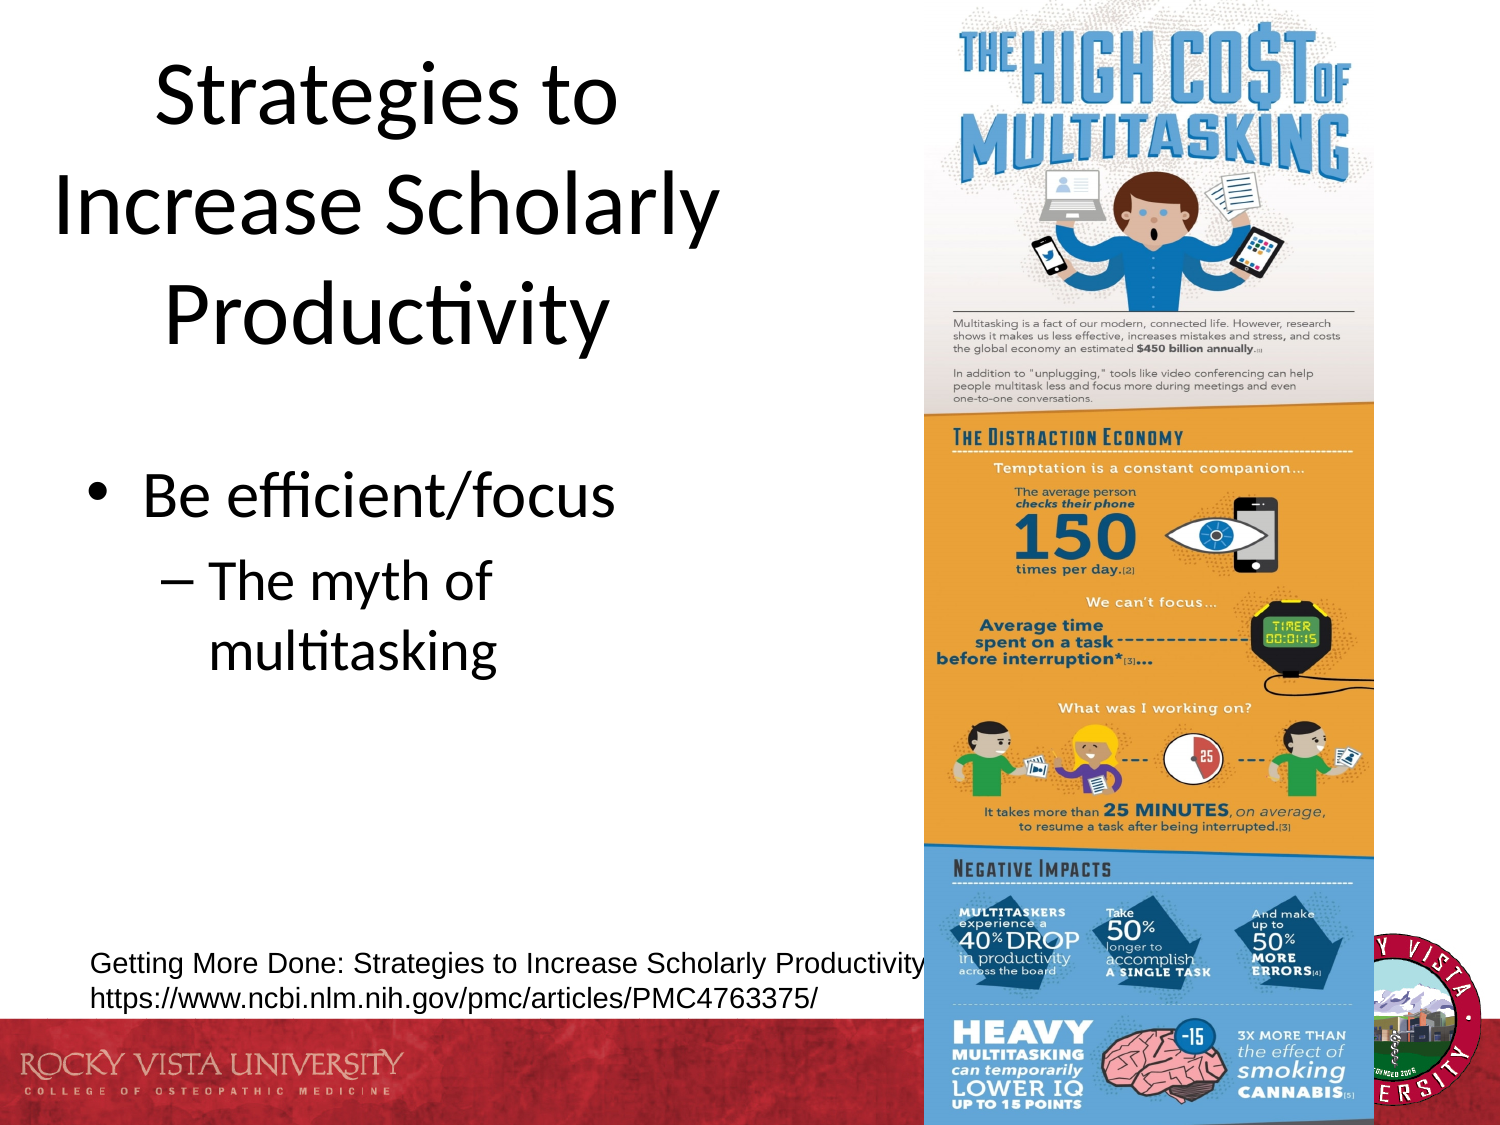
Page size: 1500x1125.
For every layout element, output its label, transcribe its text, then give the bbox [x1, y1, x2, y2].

title Strategies to Increase Scholarly Productivity [12, 103, 763, 292]
list Be efficient/focus The myth of multitasking [71, 350, 675, 896]
picture [0, 0, 1500, 1125]
text_box Getting More Done: Strategies to Increase Scholarly Productivity https://www.ncbi.nlm.nih.gov/pmc/articles/PMC4763375/ [74, 937, 924, 1023]
